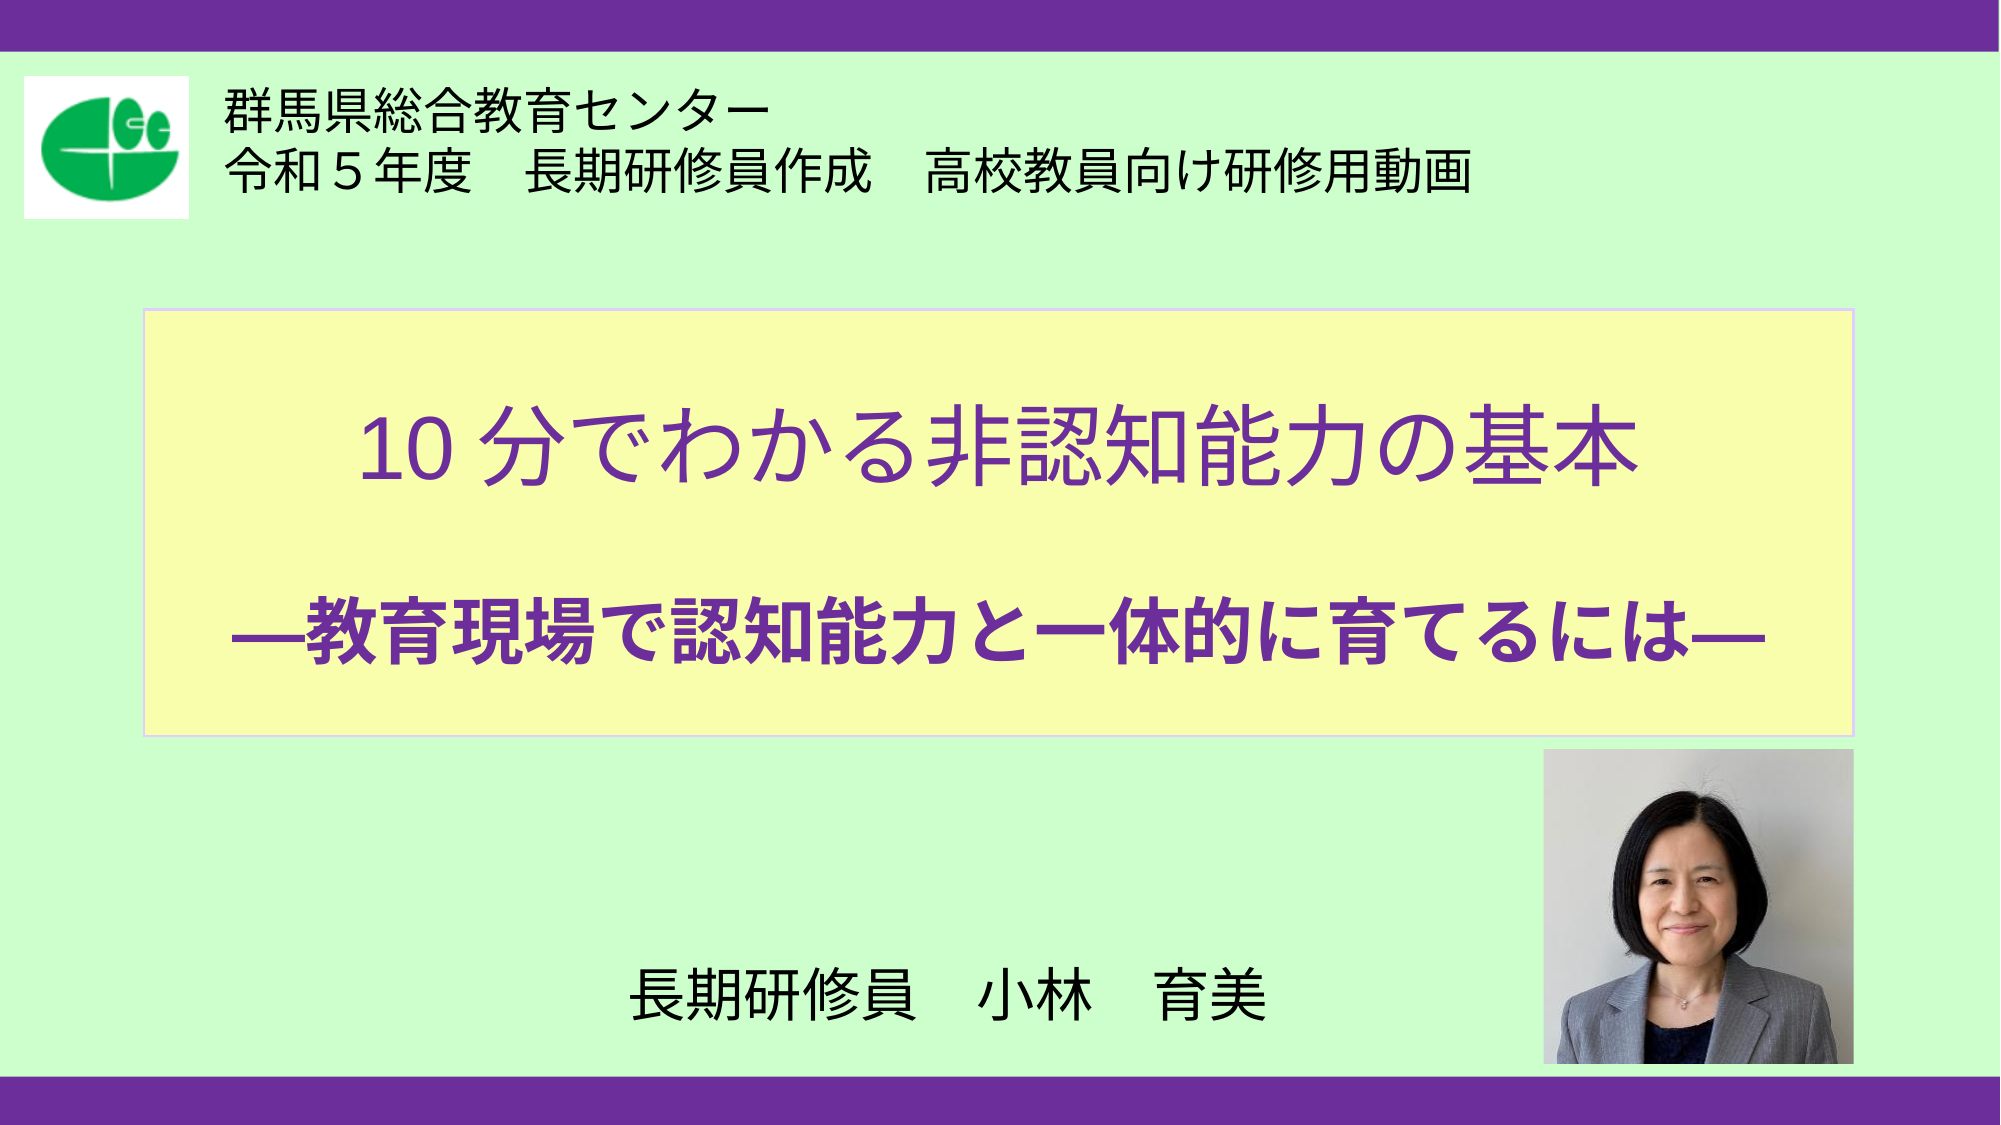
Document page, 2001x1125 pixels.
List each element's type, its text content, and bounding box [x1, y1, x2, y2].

text_box [0, 0, 1999, 52]
text_box 10分でわかる非認知能力の基本 ―教育現場で認知能力と一体的に育てるには― [143, 309, 1854, 736]
text_box 群馬県総合教育センター 令和５年度 長期研修員作成 高校教員向け研修用動画 [208, 72, 1552, 208]
text_box 長期研修員 小林 育美 [612, 950, 1291, 1036]
text_box [0, 1076, 2000, 1125]
picture [24, 76, 190, 220]
picture [1543, 748, 1854, 1064]
